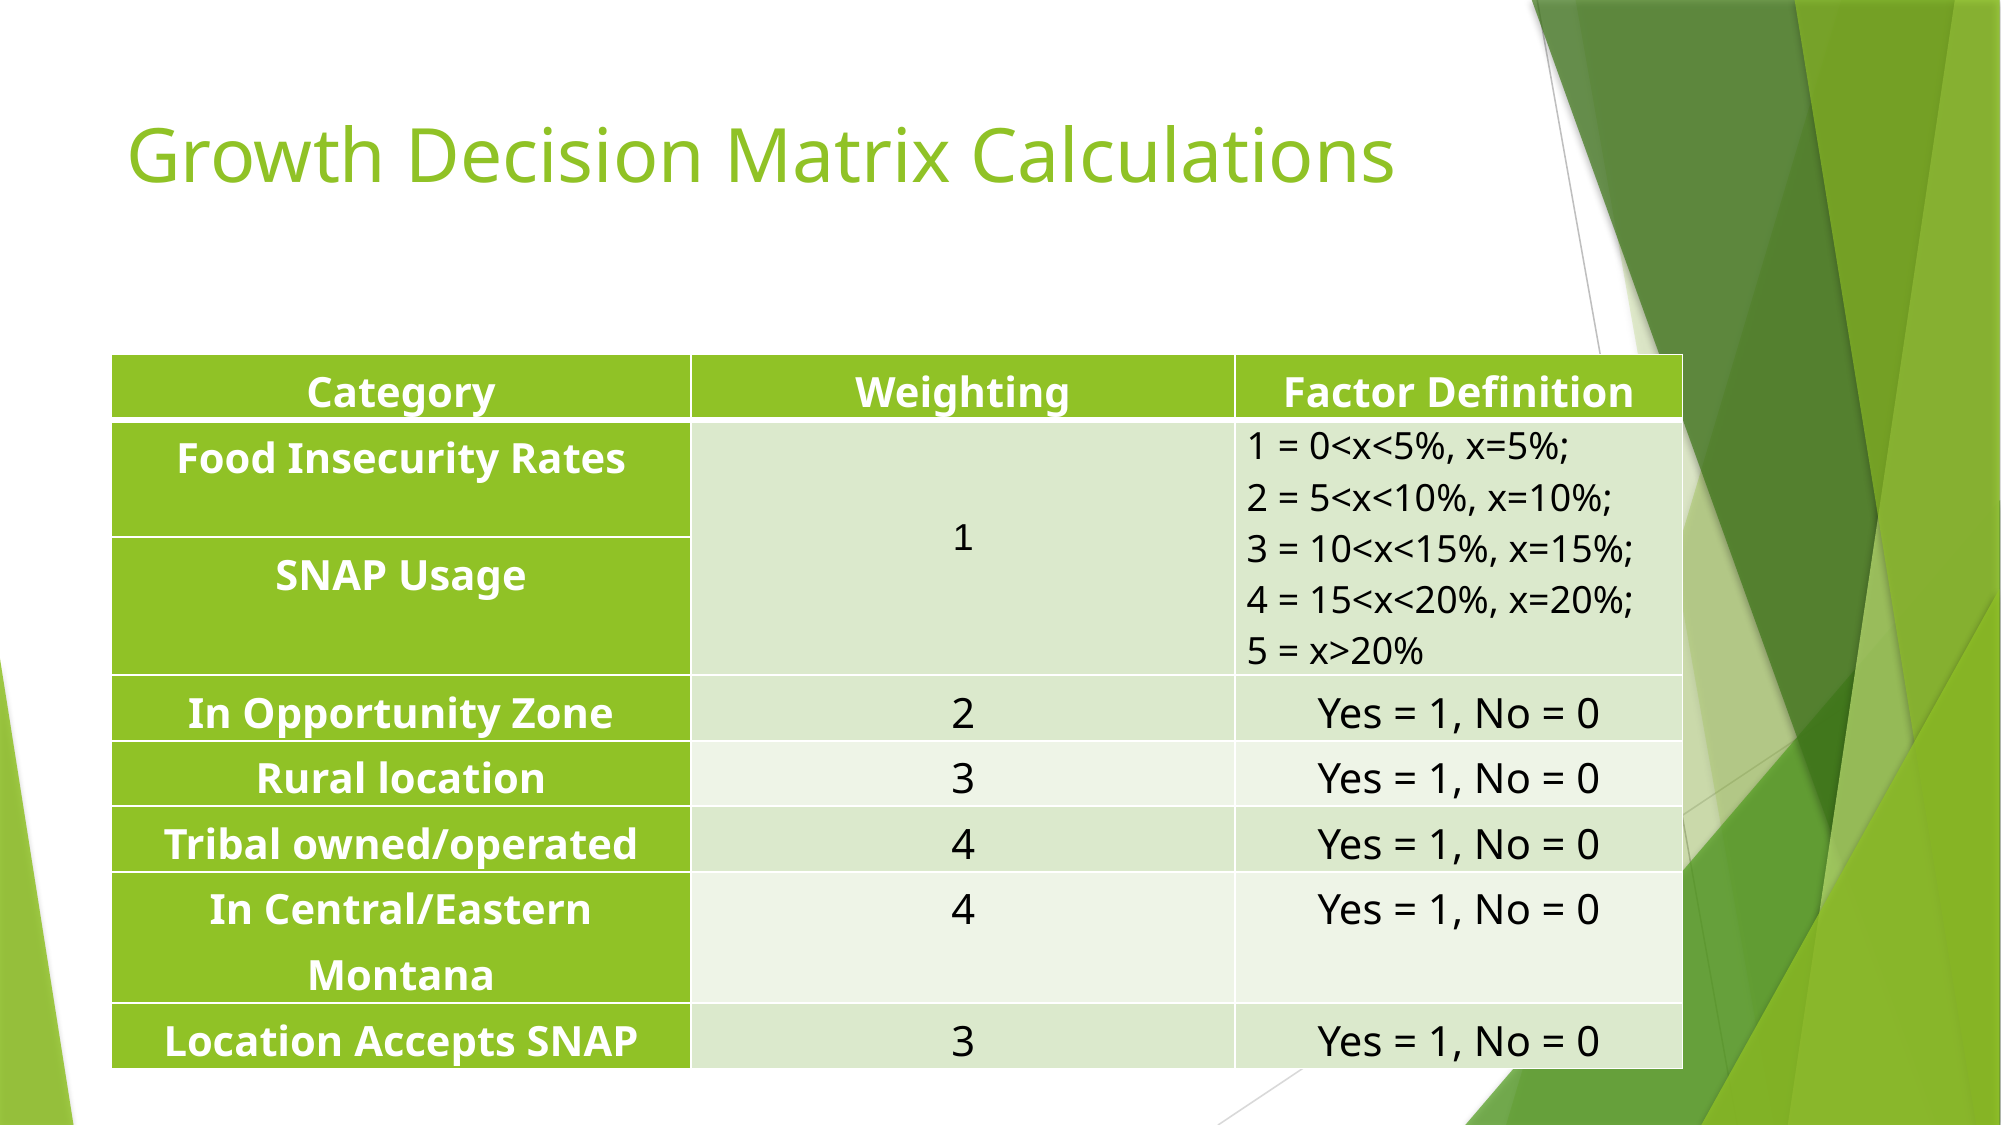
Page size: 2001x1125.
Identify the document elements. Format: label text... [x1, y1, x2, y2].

table_cell SNAP Usage [112, 538, 690, 674]
table_cell 4 [692, 873, 1234, 1002]
table_cell Location Accepts SNAP [112, 1004, 690, 1068]
table_cell 3 [692, 742, 1234, 805]
table_cell 3 [692, 1004, 1234, 1068]
table_header Category [112, 355, 690, 417]
table_cell Yes = 1, No = 0 [1236, 676, 1682, 740]
table_cell In Opportunity Zone [112, 676, 690, 740]
table_cell Yes = 1, No = 0 [1236, 1004, 1682, 1068]
table_cell Yes = 1, No = 0 [1236, 807, 1682, 871]
table_cell 1 [692, 423, 1234, 674]
table_cell Yes = 1, No = 0 [1236, 873, 1682, 1002]
table_header Factor Definition [1236, 355, 1682, 417]
table_cell Rural location [112, 742, 690, 805]
table_cell Yes = 1, No = 0 [1236, 742, 1682, 805]
table_cell 4 [692, 807, 1234, 871]
table_header Weighting [692, 355, 1234, 417]
title Growth Decision Matrix Calculations [111, 99, 1522, 317]
table_cell Tribal owned/operated [112, 807, 690, 871]
table_cell In Central/Eastern Montana [112, 873, 690, 1002]
table_cell Food Insecurity Rates [112, 423, 690, 536]
table_cell 2 [692, 676, 1234, 740]
table_cell 1 = 0<x<5%, x=5%; 2 = 5<x<10%, x=10%; 3 = 10<x<15%, x=15%; 4 = 15<x<20%, x=20%; 5 = x>20% [1236, 423, 1682, 674]
